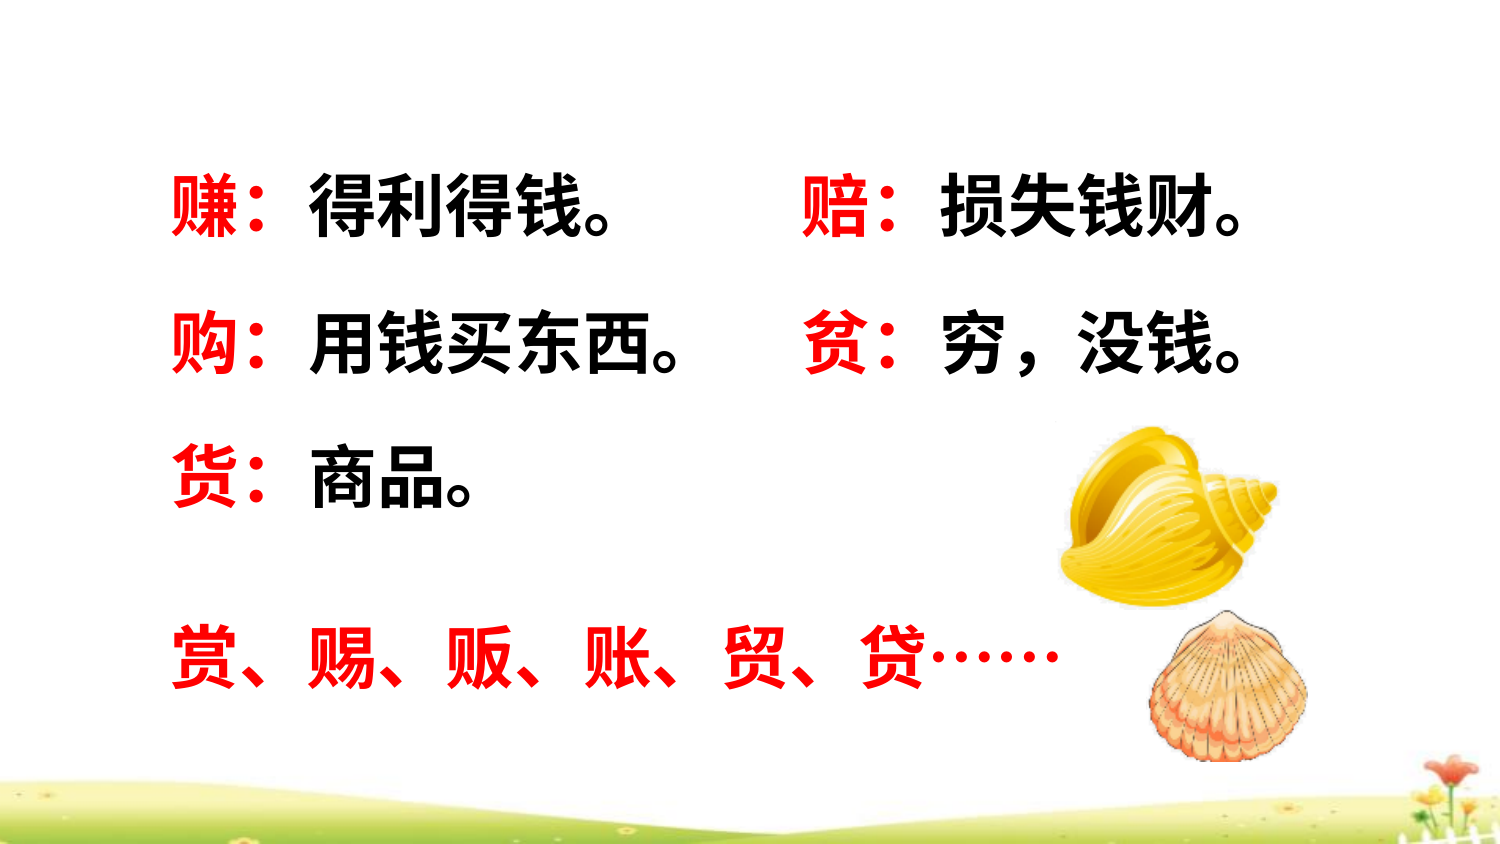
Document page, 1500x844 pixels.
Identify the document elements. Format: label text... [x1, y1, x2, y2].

text_box 赔：损失钱财。 [790, 157, 1285, 252]
text_box 赚：得利得钱。 [159, 157, 723, 252]
text_box 贫：穷，没钱。 [790, 293, 1263, 388]
text_box 赏、赐、贩、账、贸、贷…… [159, 609, 1134, 704]
text_box 购：用钱买东西。 [159, 293, 723, 388]
text_box 货：商品。 [159, 428, 520, 522]
picture [0, 0, 1500, 844]
